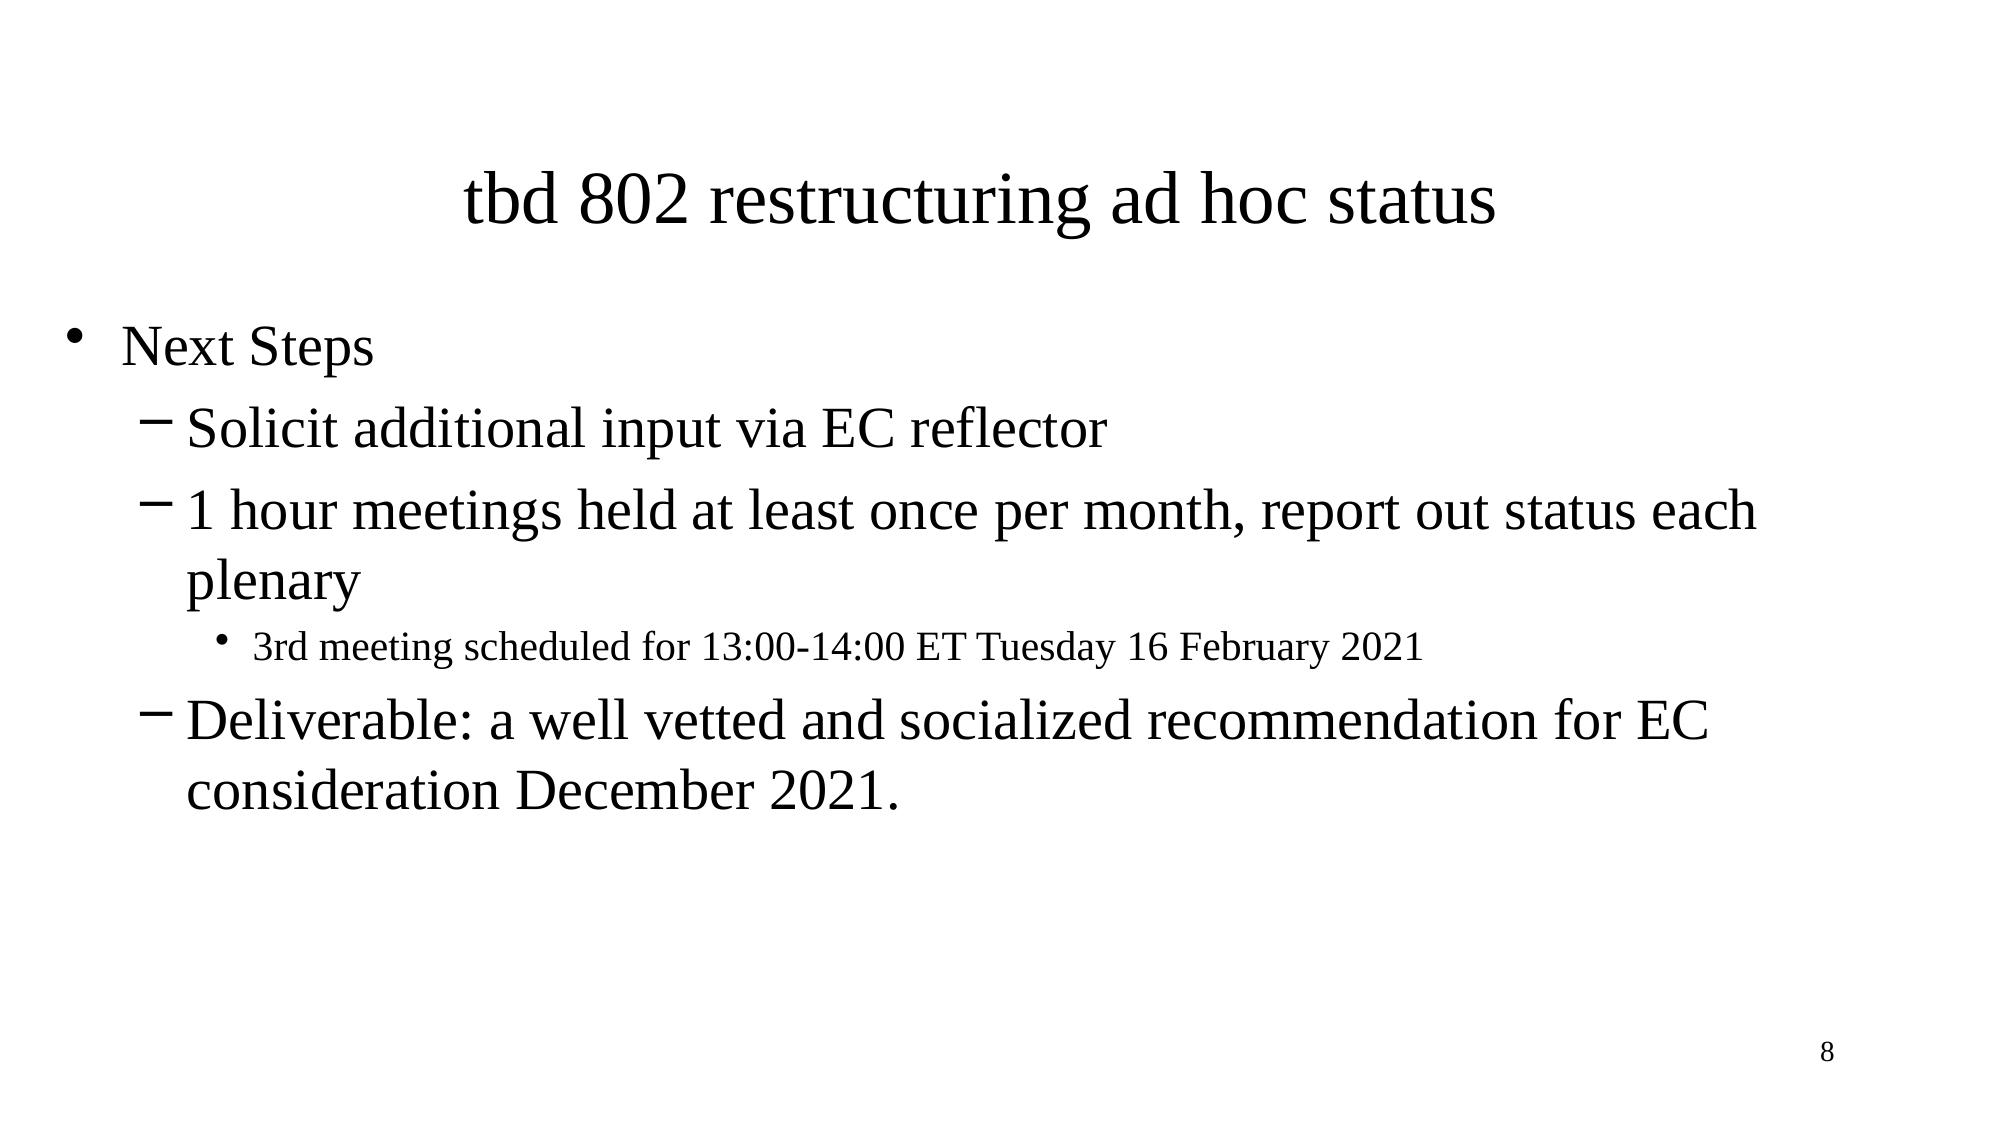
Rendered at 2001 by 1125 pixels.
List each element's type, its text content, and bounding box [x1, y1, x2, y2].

slide_number 8 [1433, 1024, 1851, 1101]
title tbd 802 restructuring ad hoc status [62, 99, 1901, 288]
list Next Steps Solicit additional input via EC reflector 1 hour meetings held at least once per month, report out status each plenary 3rd meeting scheduled for 13:00-14:00 ET Tuesday 16 February 2021 Deliverable: a well vetted and socialized recommendation for EC consideration December 2021. [49, 299, 1938, 1063]
